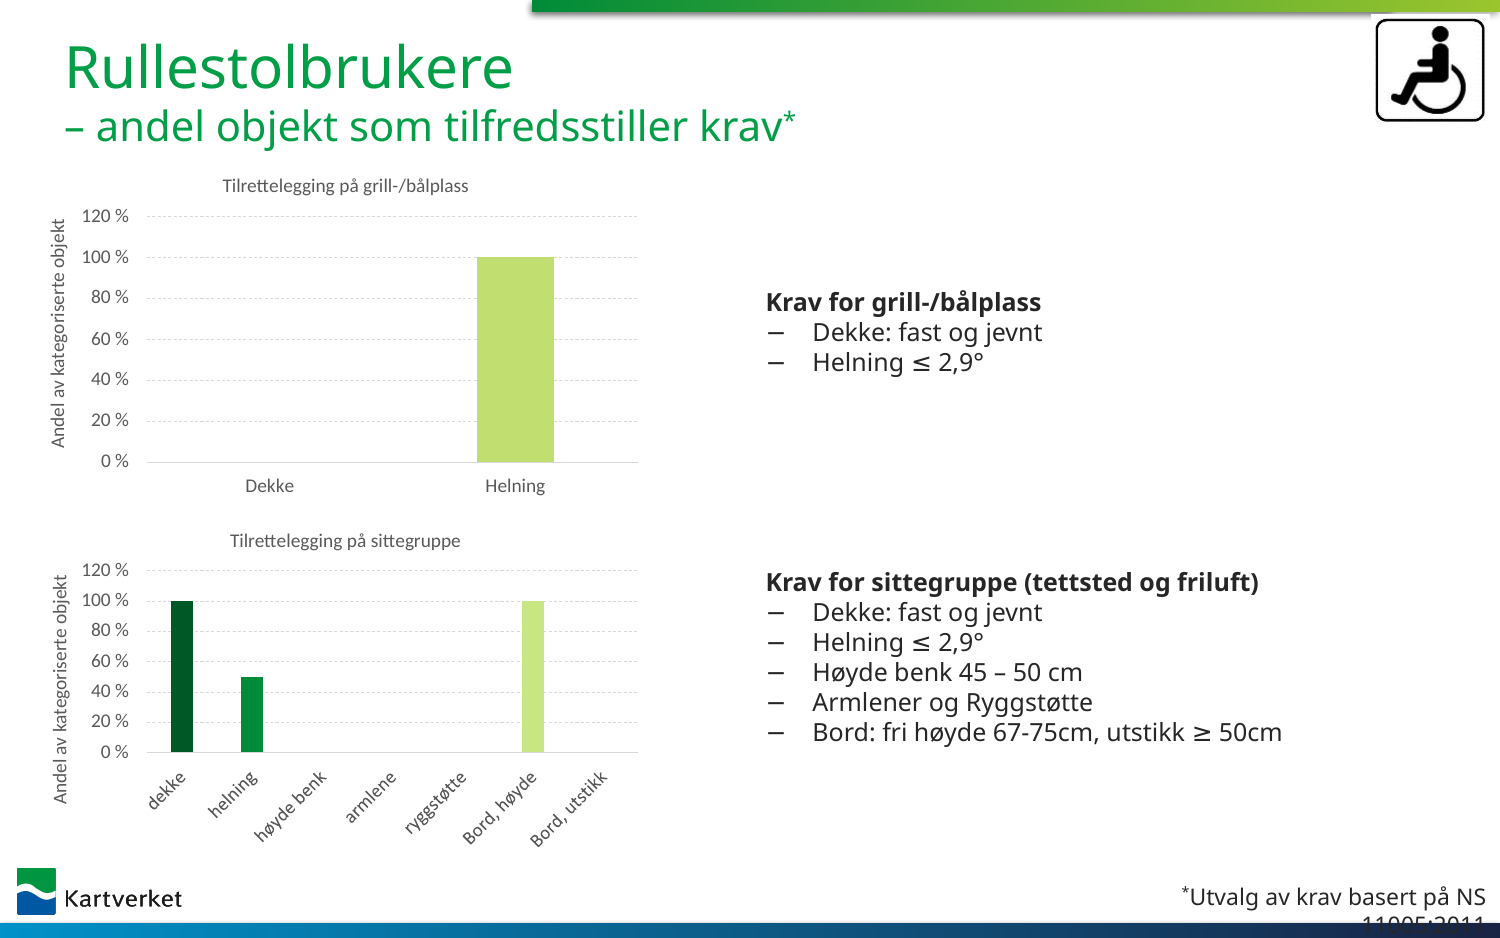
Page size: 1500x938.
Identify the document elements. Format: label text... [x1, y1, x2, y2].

text_box Rullestolbrukere – andel objekt som tilfredsstiller krav* [49, 14, 1431, 158]
picture [41, 166, 650, 505]
picture [41, 520, 650, 859]
picture [1371, 13, 1491, 127]
text_box Krav for grill-/bålplass Dekke: fast og jevnt Helning ≤ 2,9° [750, 279, 1452, 384]
text_box *Utvalg av krav basert på NS 11005:2011 [1068, 873, 1500, 938]
text_box Krav for sittegruppe (tettsted og friluft) Dekke: fast og jevnt Helning ≤ 2,9° Høyde benk 45 – 50 cm Armlener og Ryggstøtte Bord: fri høyde 67-75cm, utstikk ≥ 50cm [750, 559, 1500, 754]
